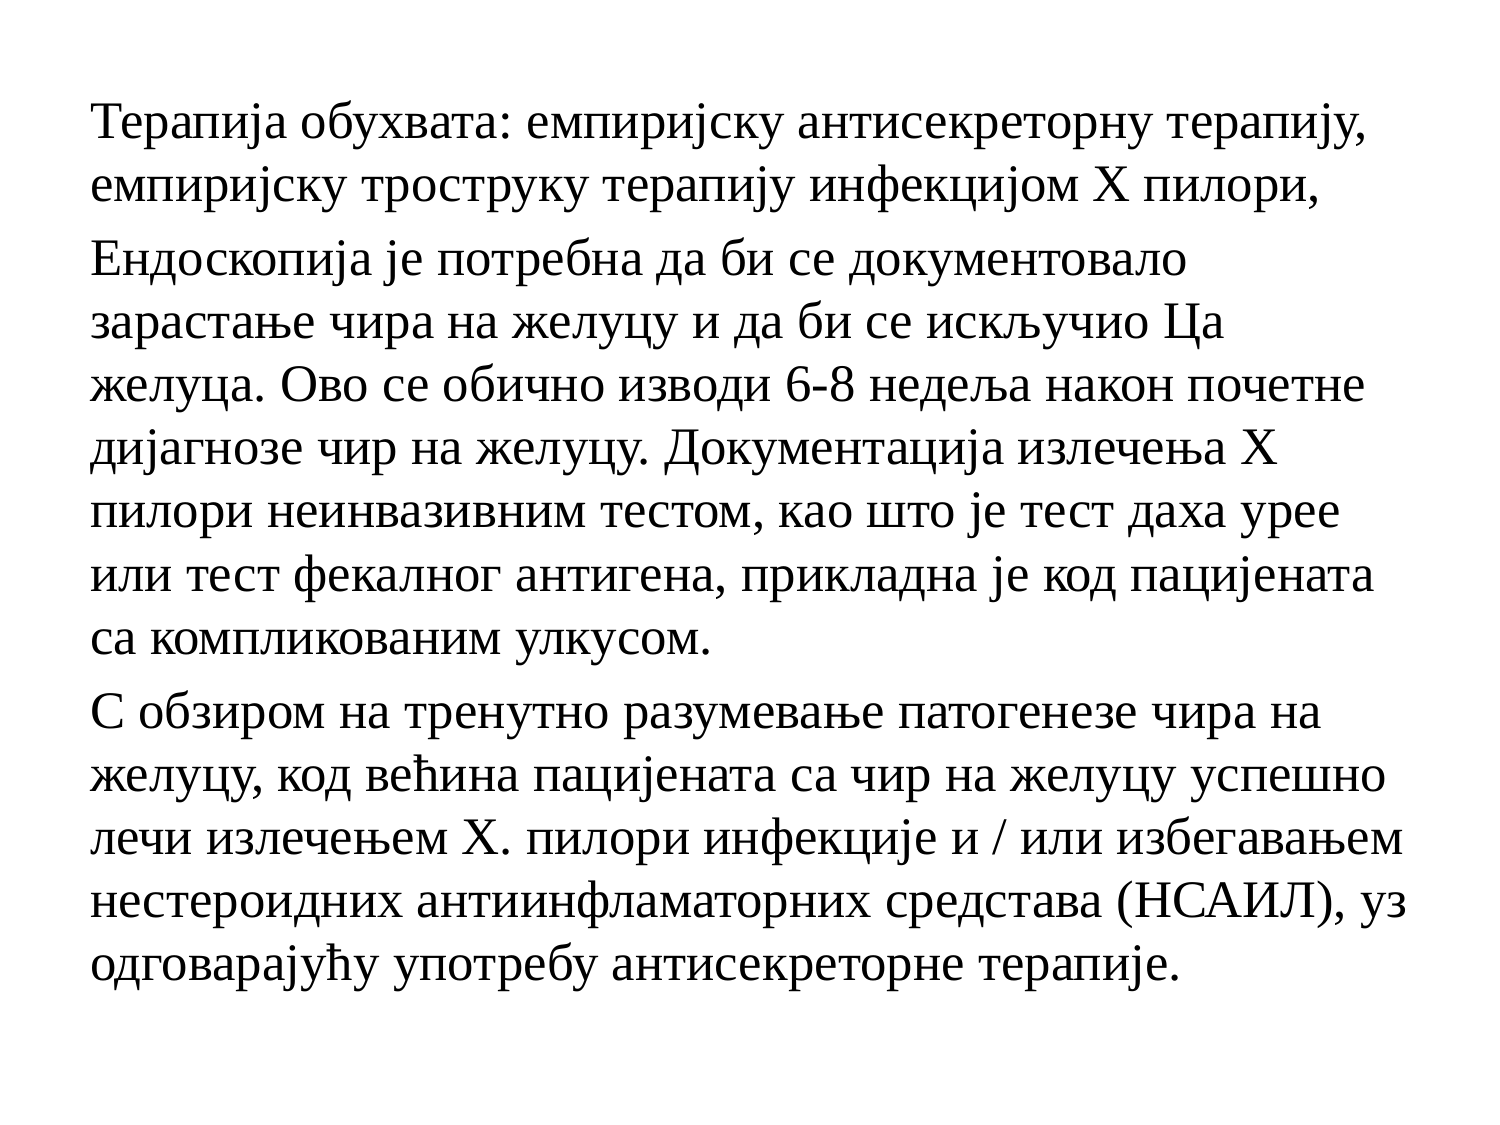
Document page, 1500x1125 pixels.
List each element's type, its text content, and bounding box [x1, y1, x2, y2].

list Терапија обухвата: емпиријску антисекреторну терапију, емпиријску троструку терапију инфекцијом Х пилори, Ендоскопија је потребна да би се документовало зарастање чира на желуцу и да би се искључио Ца желуца. Ово се обично изводи 6-8 недеља након почетне дијагнозе чир на желуцу. Документација излечења Х пилори неинвазивним тестом, као што је тест даха урее или тест фекалног антигена, прикладна је код пацијената са компликованим улкусом. С обзиром на тренутно разумевање патогенезе чира на желуцу, код већина пацијената са чир на желуцу успешно лечи излечењем Х. пилори инфекције и / или избегавањем нестероидних антиинфламаторних средстава (НСАИЛ), уз одговарајућу употребу антисекреторне терапије. [75, 78, 1425, 1005]
